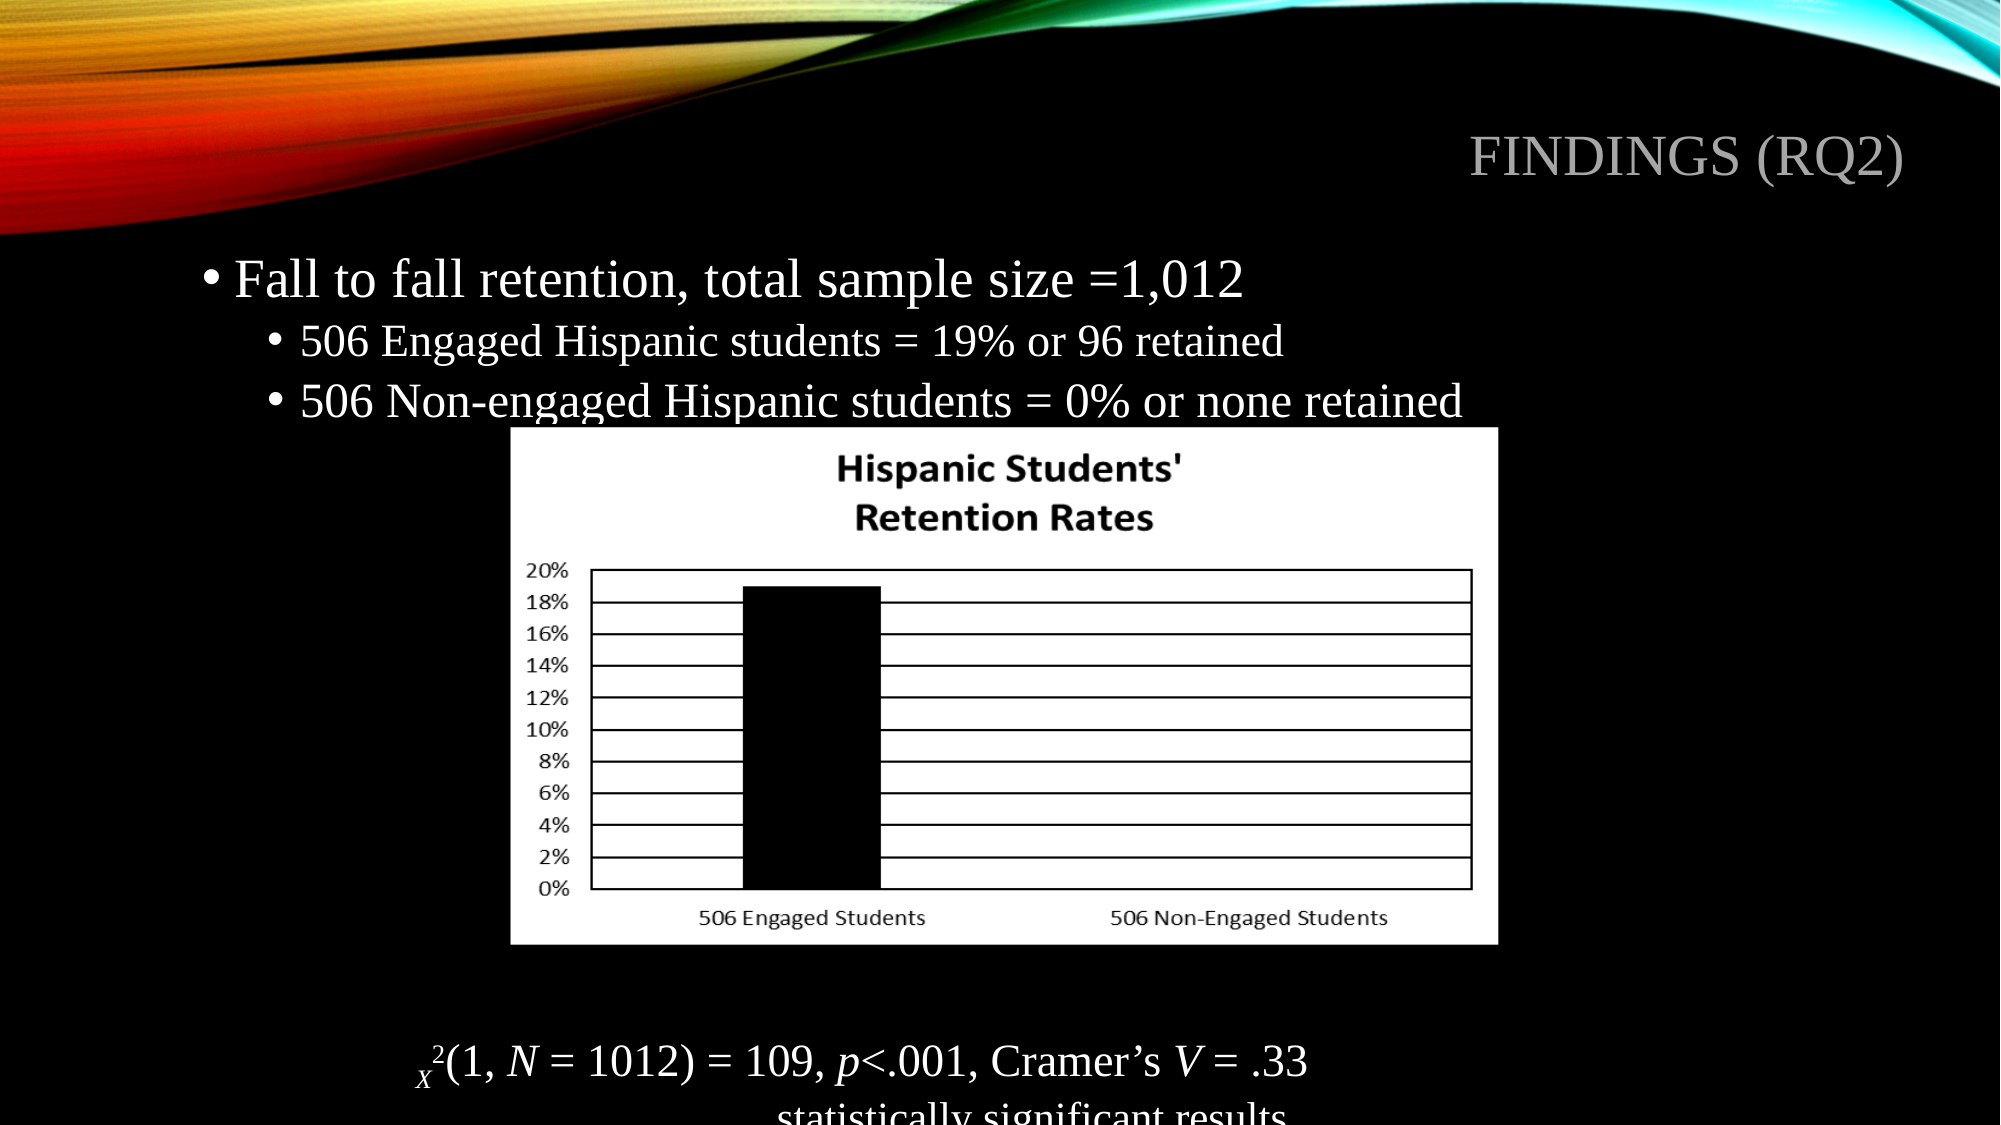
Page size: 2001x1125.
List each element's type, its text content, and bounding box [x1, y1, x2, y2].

text_box Fall to fall retention, total sample size =1,012 506 Engaged Hispanic students = 19% or 96 retained 506 Non-engaged Hispanic students = 0% or none retained X2(1, N = 1012) = 109, p<.001, Cramer’s V = .33 statistically significant results [186, 242, 1813, 1125]
picture [507, 424, 1503, 948]
title Findings (RQ2) [507, 50, 1921, 263]
picture [0, 0, 2000, 237]
